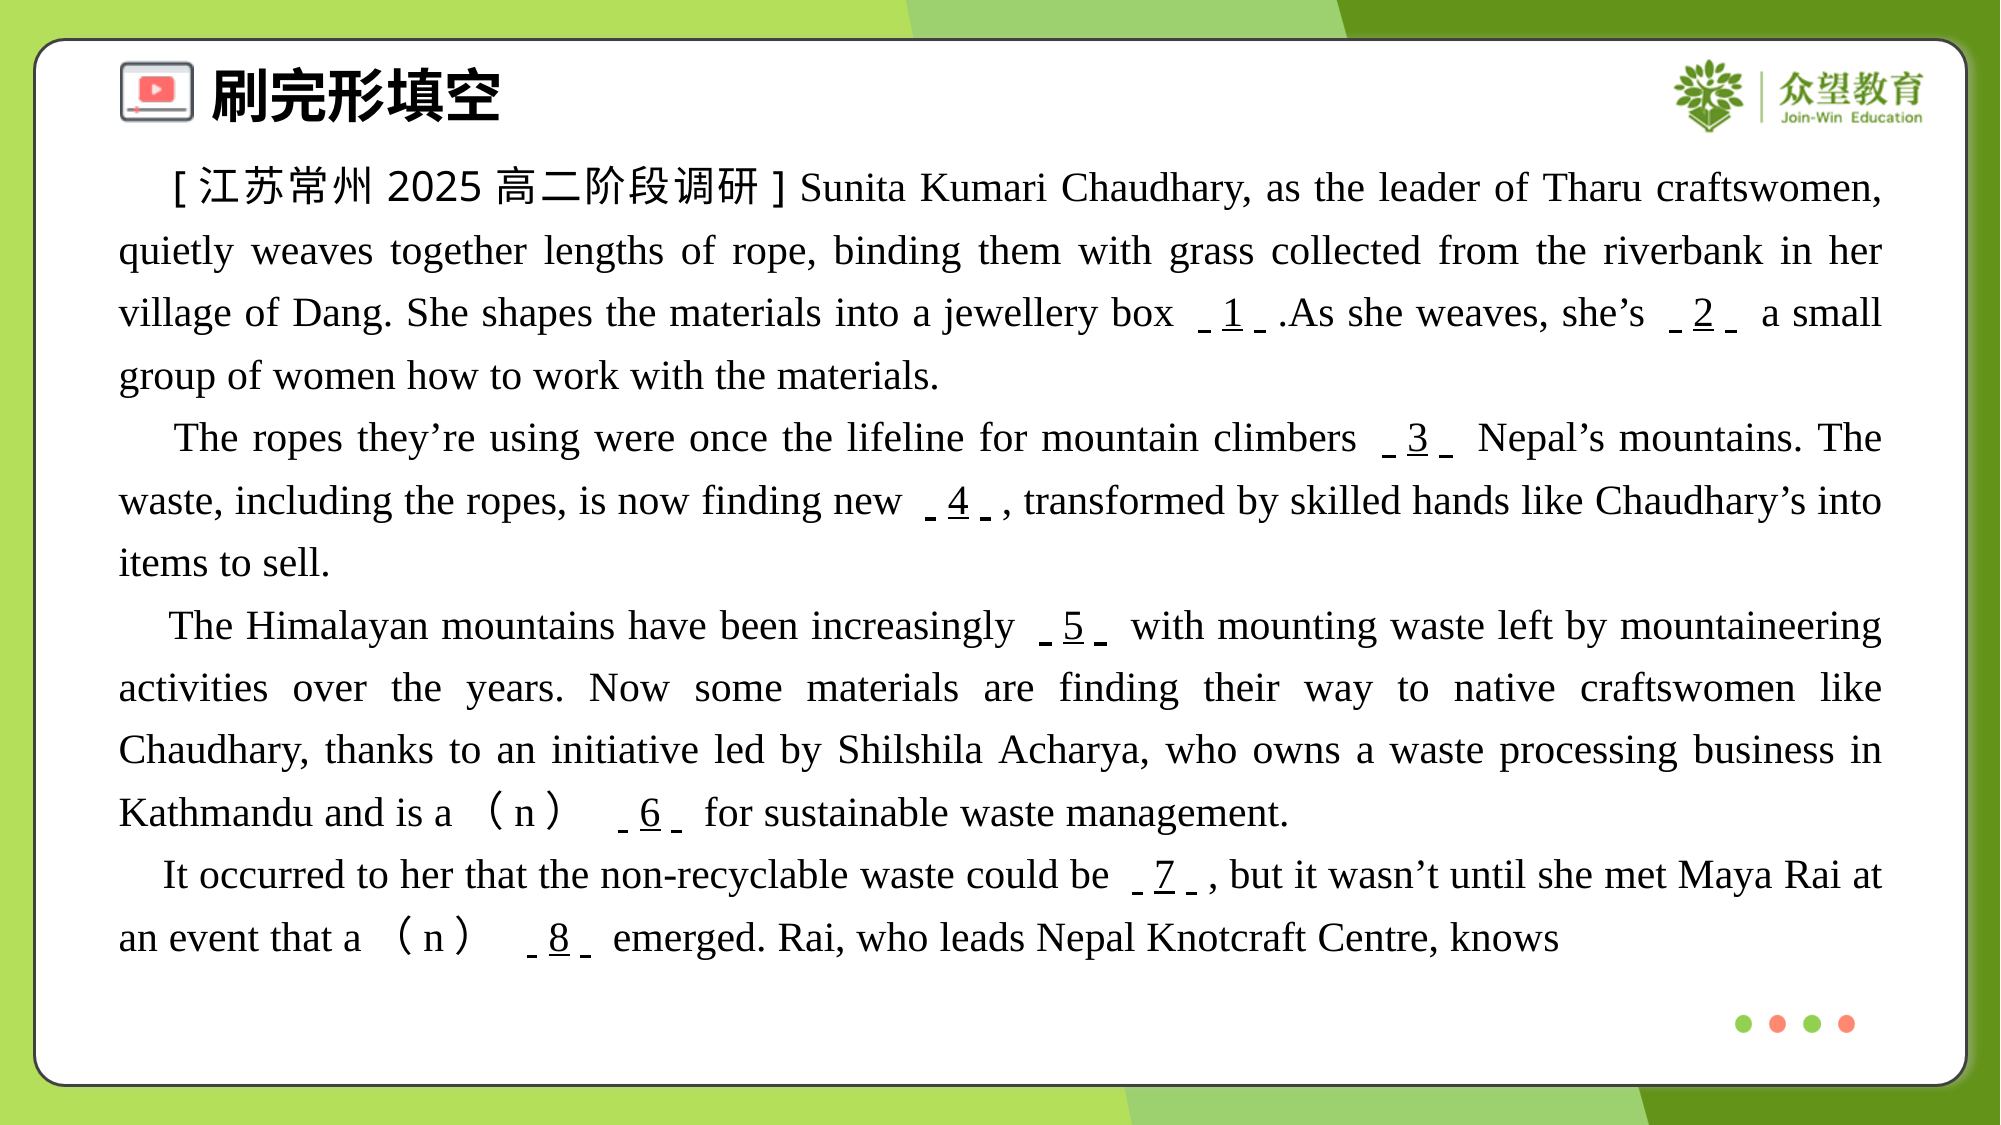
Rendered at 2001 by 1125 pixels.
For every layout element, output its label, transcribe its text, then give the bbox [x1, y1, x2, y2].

picture [0, 0, 2000, 1125]
text_box [江苏常州2025高二阶段调研] Sunita Kumari Chaudhary, as the leader of Tharu craftswomen, quietly weaves together lengths of rope, binding them with grass collected from the riverbank in her village of Dang. She shapes the materials into a jewellery box . .1. ..As she weaves, she’s . .2. . a small group of women how to work with the materials. The ropes they’re using were once the lifeline for mountain climbers . .3. . Nepal’s mountains. The waste, including the ropes, is now finding new . .4. ., transformed by skilled hands like Chaudhary’s into items to sell. The Himalayan mountains have been increasingly . .5. . with mounting waste left by mountaineering activities over the years. Now some materials are finding their way to native craftswomen like Chaudhary, thanks to an initiative led by Shilshila Acharya, who owns a waste processing business in Kathmandu and is a（n） . .6. . for sustainable waste management. It occurred to her that the non-recyclable waste could be . .7. ., but it wasn’t until she met Maya Rai at an event that a（n） . .8. . emerged. Rai, who leads Nepal Knotcraft Centre, knows [118, 147, 1883, 955]
